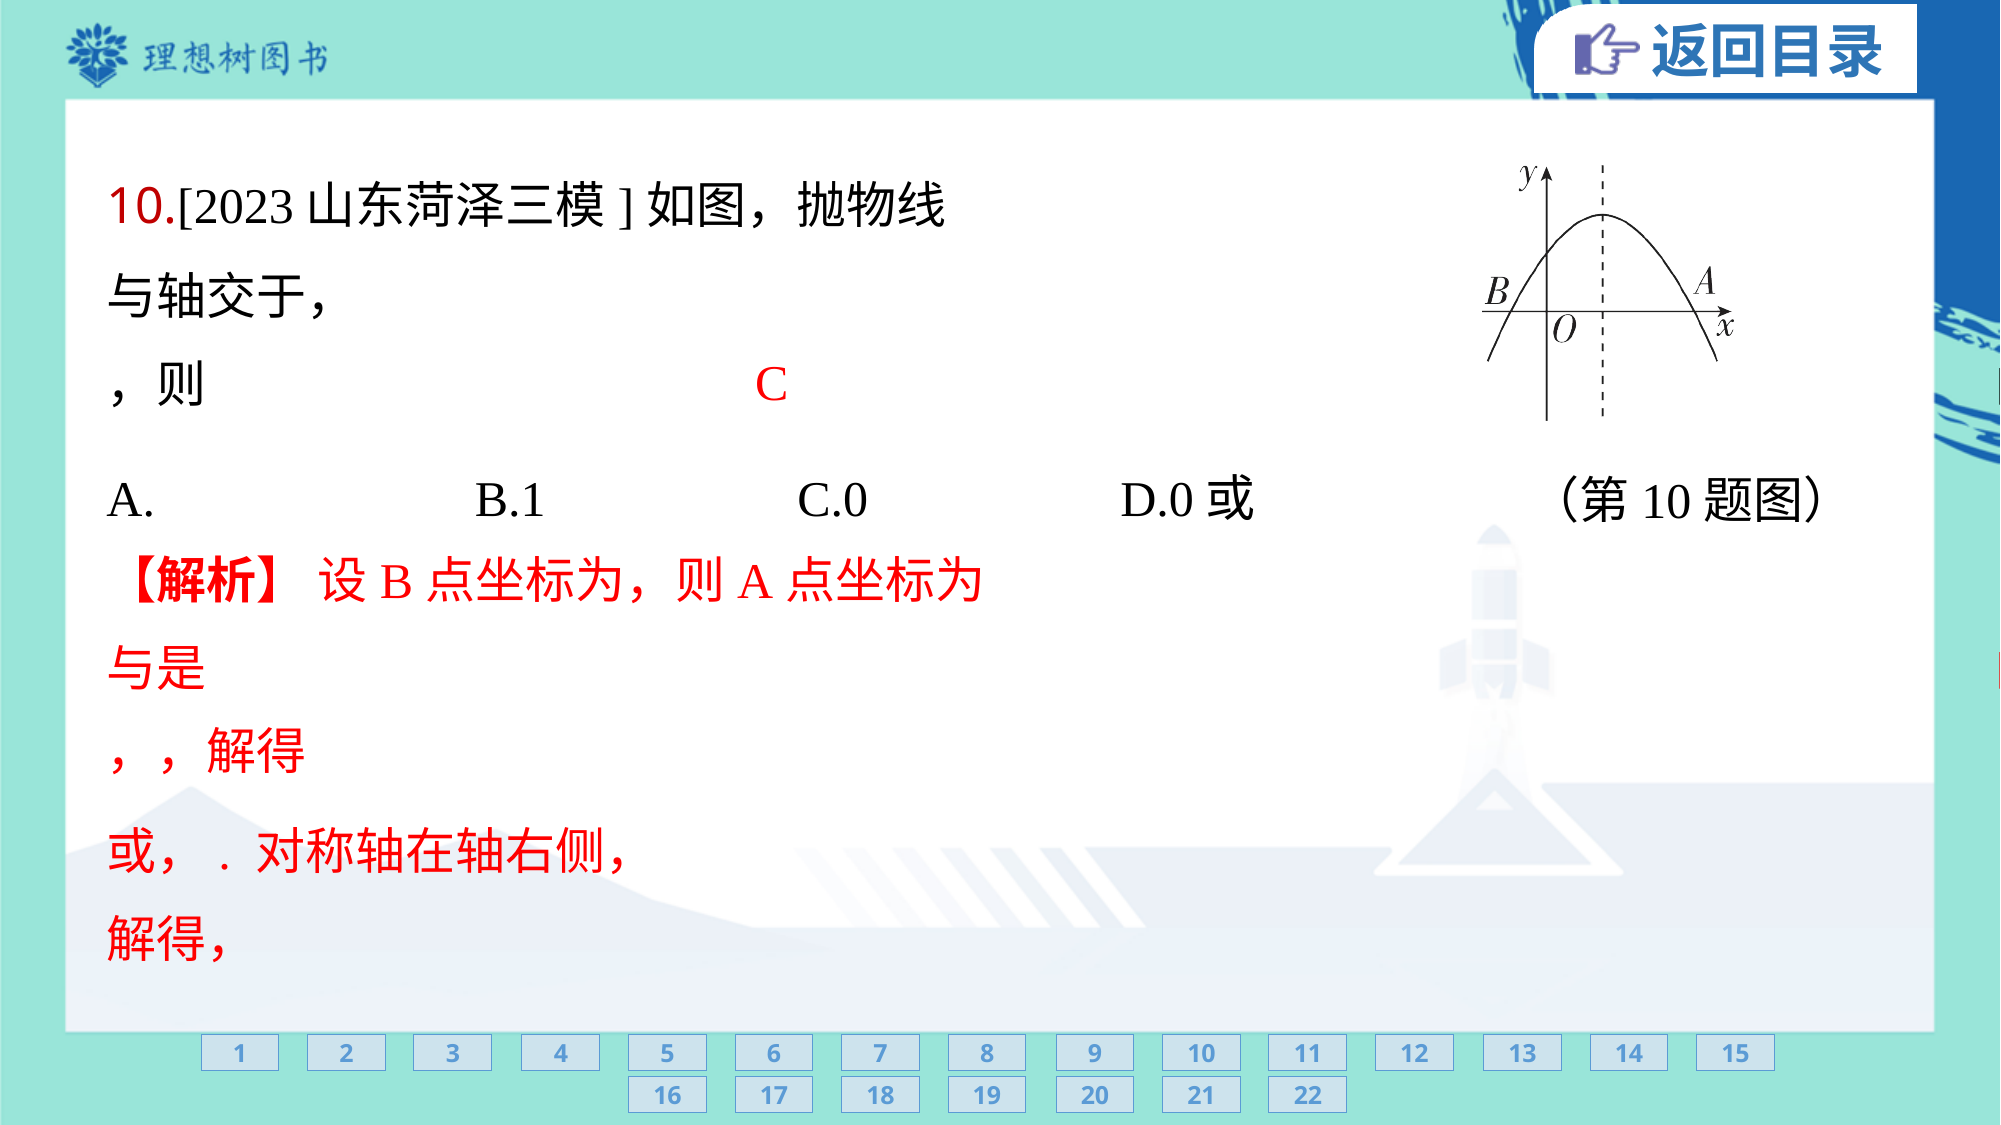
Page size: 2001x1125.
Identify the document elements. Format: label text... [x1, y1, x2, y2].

picture [0, 0, 2000, 1125]
text_box （第10题图） [1535, 441, 1848, 589]
text_box C [737, 323, 807, 402]
